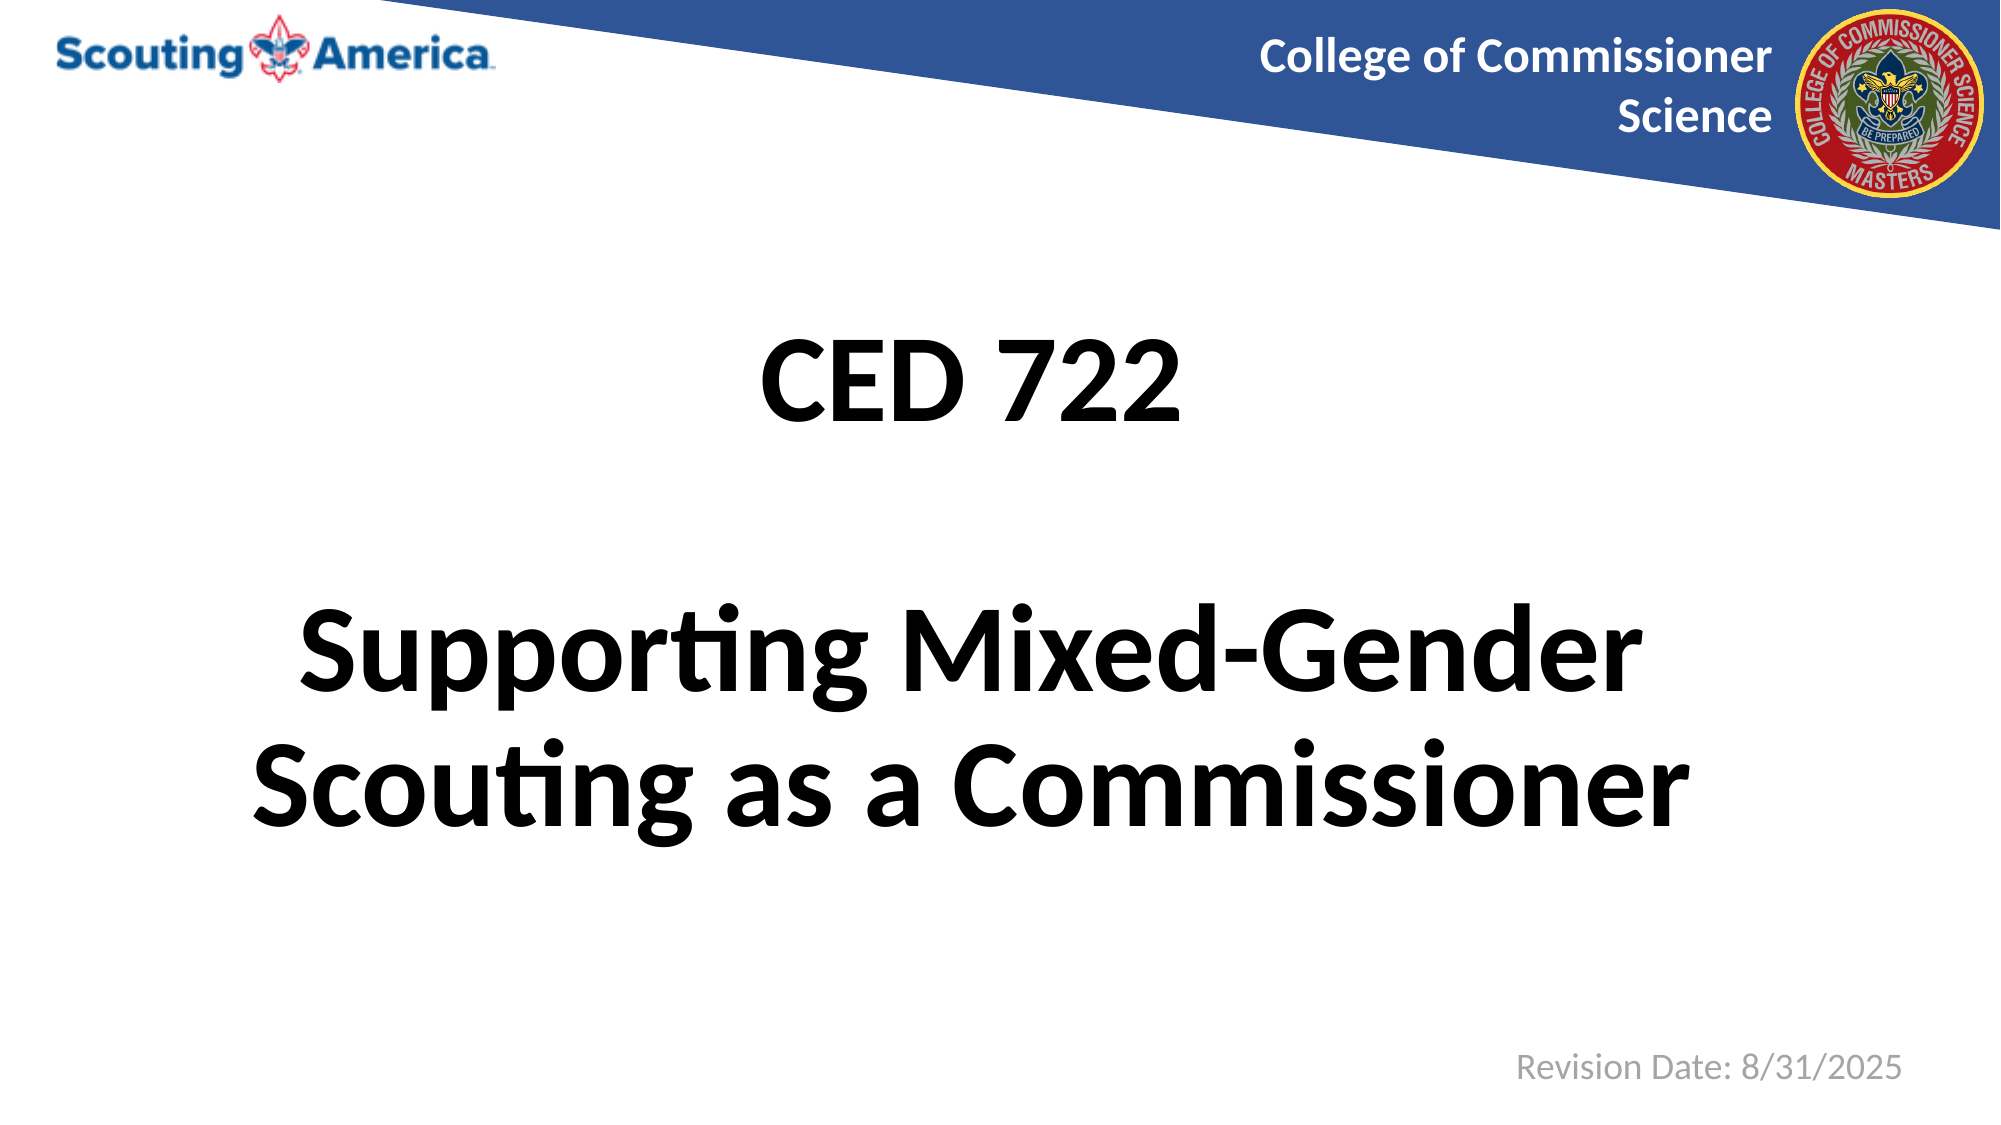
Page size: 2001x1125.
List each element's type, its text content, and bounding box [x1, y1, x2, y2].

title CED 722 Supporting Mixed-Gender Scouting as a Commissioner [233, 585, 1712, 861]
picture [56, 14, 496, 83]
picture [1795, 9, 1984, 198]
text_box Revision Date: 8/31/2025 [1456, 1034, 1963, 1095]
